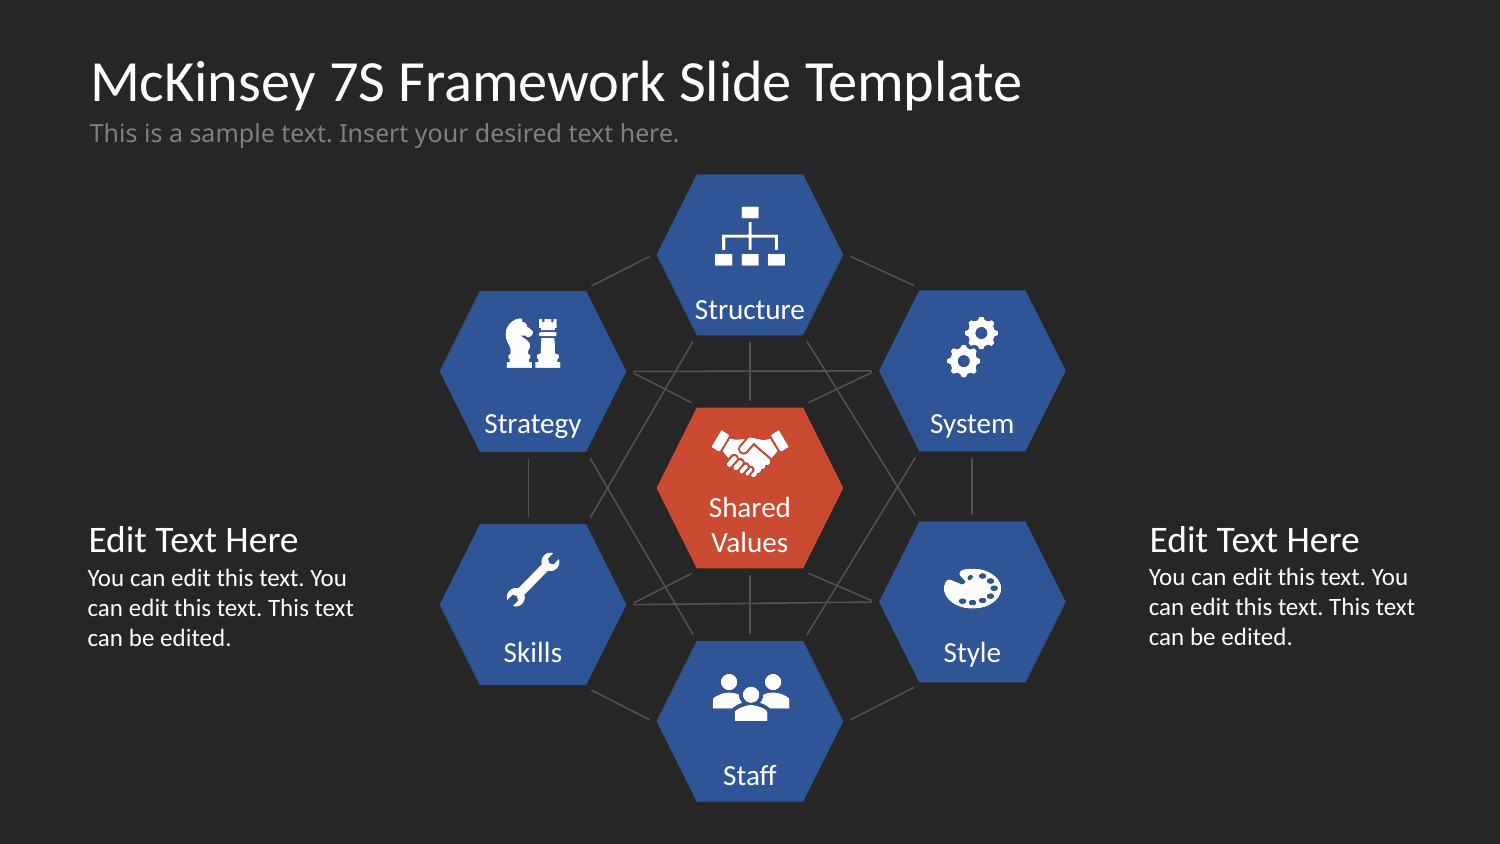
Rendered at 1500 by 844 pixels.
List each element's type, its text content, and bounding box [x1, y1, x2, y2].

text_box Skills [488, 626, 522, 676]
text_box [976, 284, 1072, 457]
picture [707, 653, 795, 741]
picture [497, 307, 569, 379]
text_box [471, 447, 522, 458]
text_box Strategy [469, 396, 522, 447]
picture [935, 310, 1010, 384]
text_box [433, 518, 522, 691]
text_box [654, 730, 846, 808]
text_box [528, 254, 973, 722]
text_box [1133, 507, 1441, 660]
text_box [72, 507, 380, 660]
text_box Style [976, 626, 1017, 676]
text_box Staff [708, 748, 792, 799]
picture [708, 194, 792, 278]
list This is a sample text. Insert your desired text here. [74, 110, 1075, 173]
text_box [976, 515, 1072, 688]
title McKinsey 7S Framework Slide Template [75, 33, 1425, 122]
text_box [433, 285, 522, 443]
text_box [651, 168, 849, 253]
picture [937, 554, 1008, 624]
text_box System [976, 396, 1030, 447]
picture [503, 550, 563, 609]
picture [706, 410, 794, 497]
